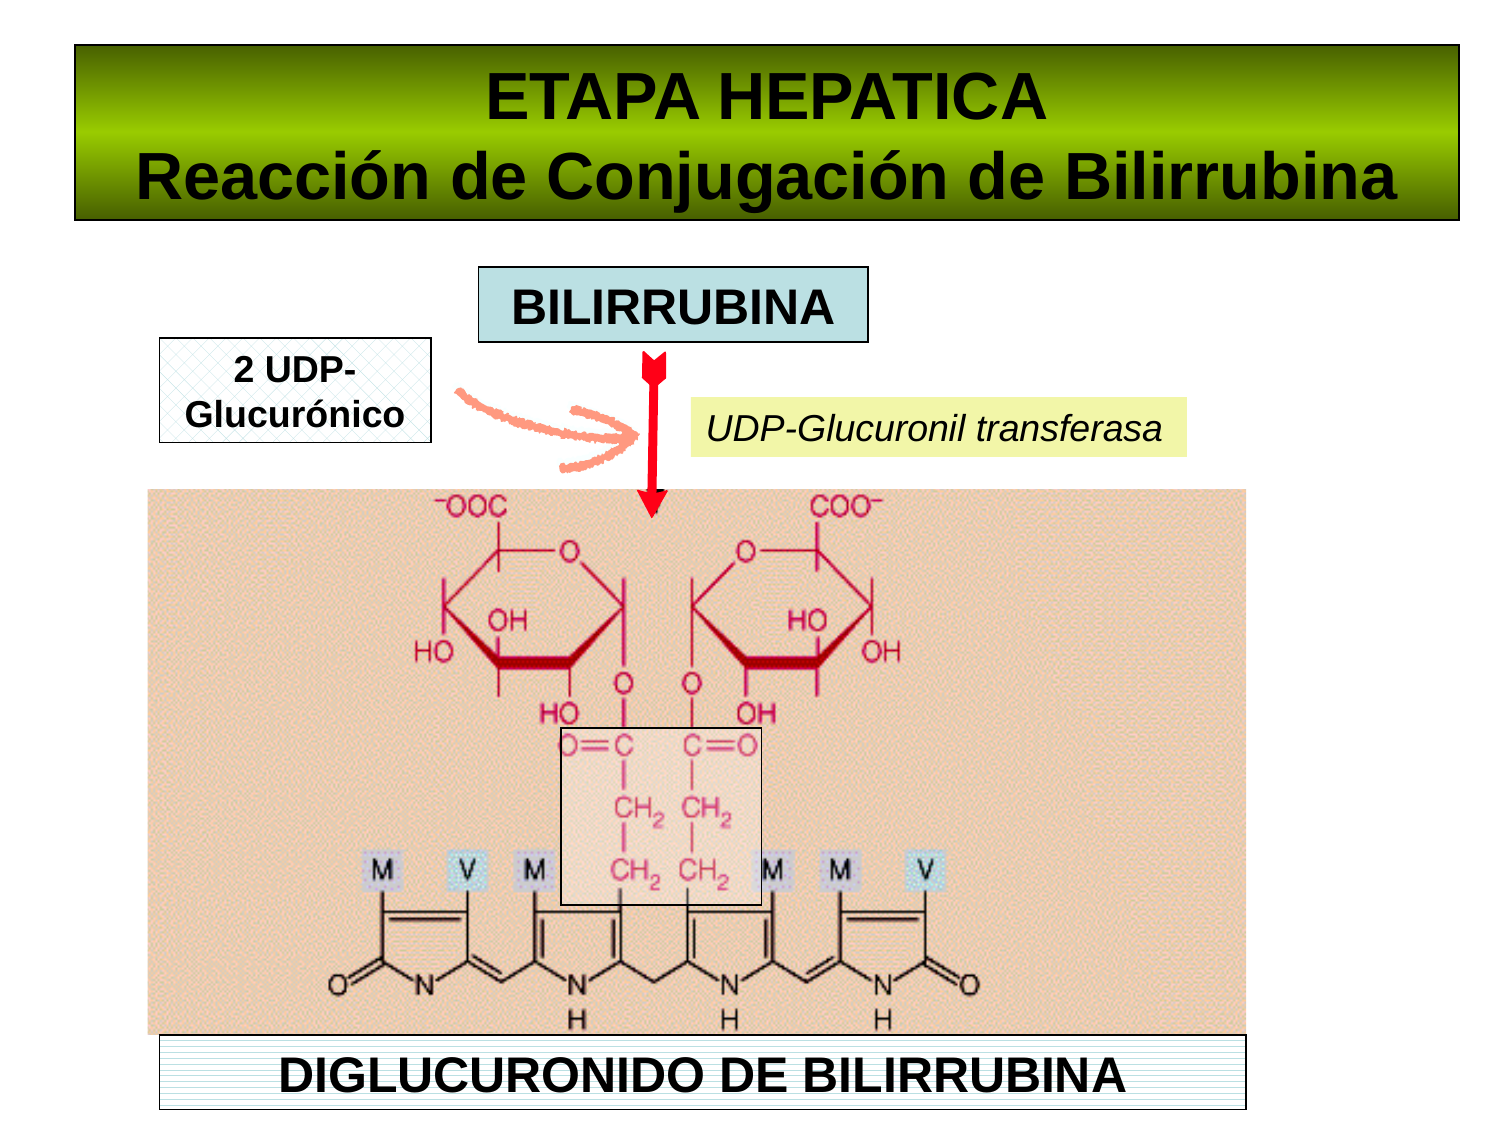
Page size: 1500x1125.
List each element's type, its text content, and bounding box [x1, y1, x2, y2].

text_box DIGLUCURONIDO DE BILIRRUBINA [159, 1042, 1247, 1110]
text_box 2 UDP-Glucurónico [159, 337, 431, 443]
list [147, 489, 1247, 1036]
text_box BILIRRUBINA [478, 267, 869, 342]
picture [434, 361, 713, 498]
title ETAPA HEPATICA Reacción de Conjugación de Bilirrubina [74, 44, 1460, 221]
text_box UDP-Glucuronil transferasa [718, 397, 1187, 457]
